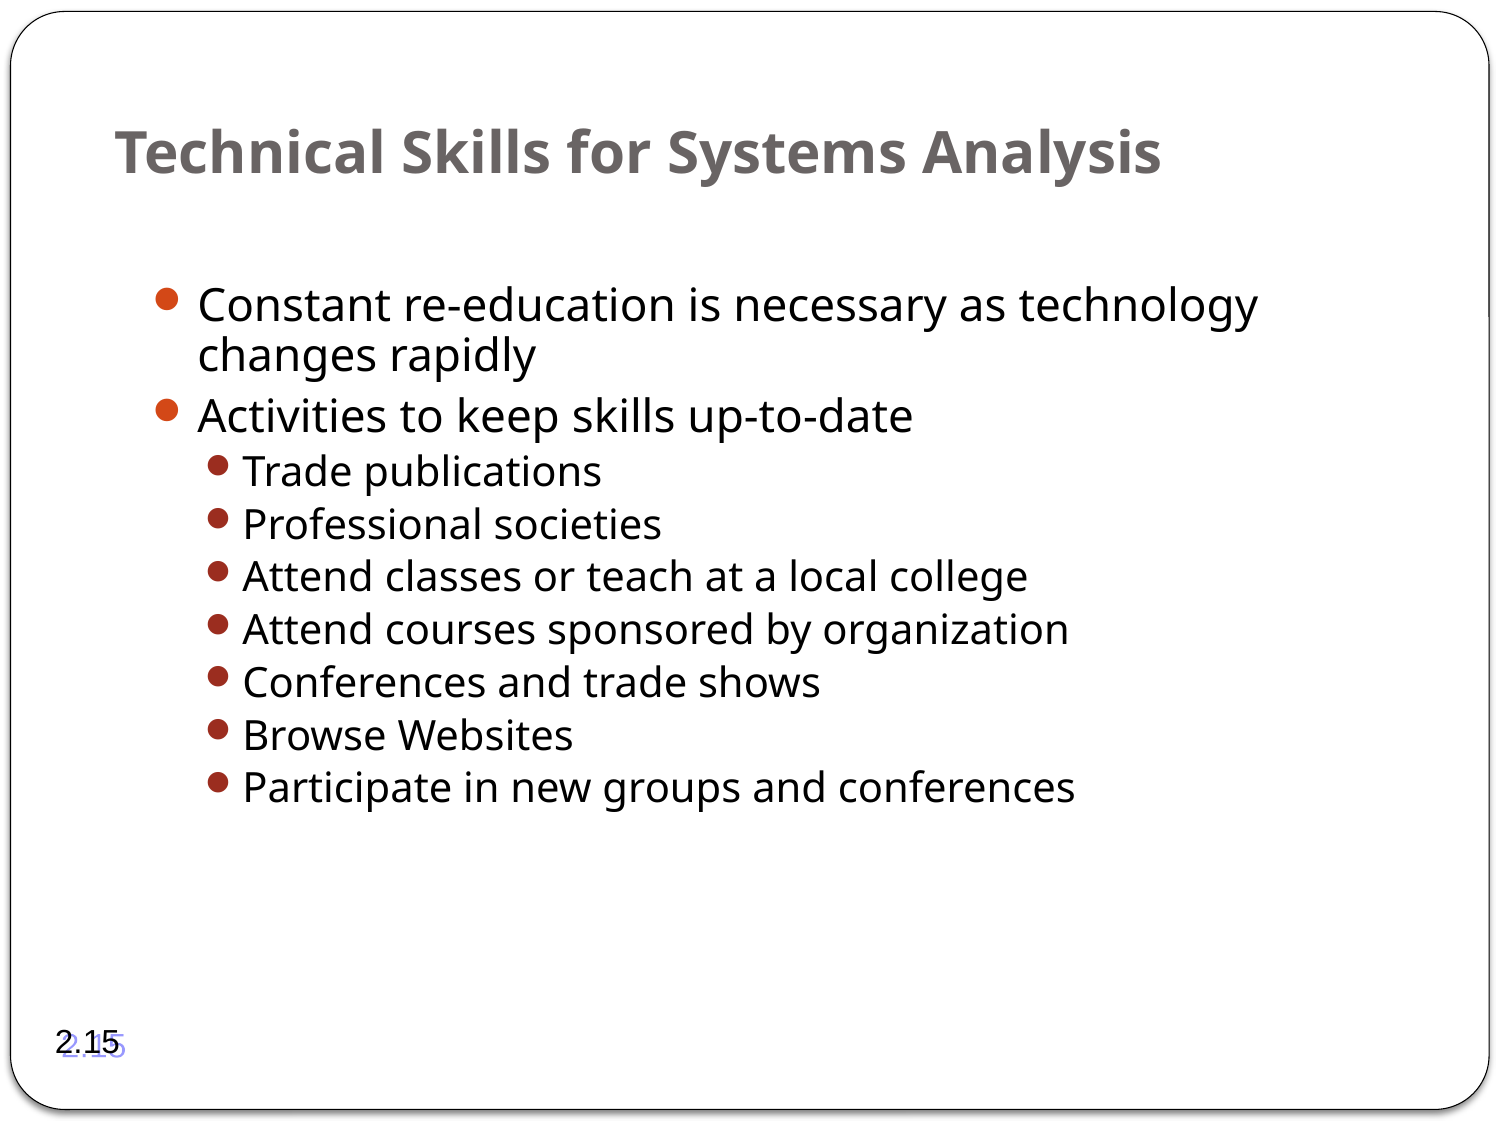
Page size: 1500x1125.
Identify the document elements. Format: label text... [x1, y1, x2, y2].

list Constant re-education is necessary as technology changes rapidly Activities to keep skills up-to-date Trade publications Professional societies Attend classes or teach at a local college Attend courses sponsored by organization Conferences and trade shows Browse Websites Participate in new groups and conferences [137, 275, 1413, 950]
title Technical Skills for Systems Analysis [99, 99, 1375, 200]
text_box 2.15 [37, 1012, 138, 1107]
